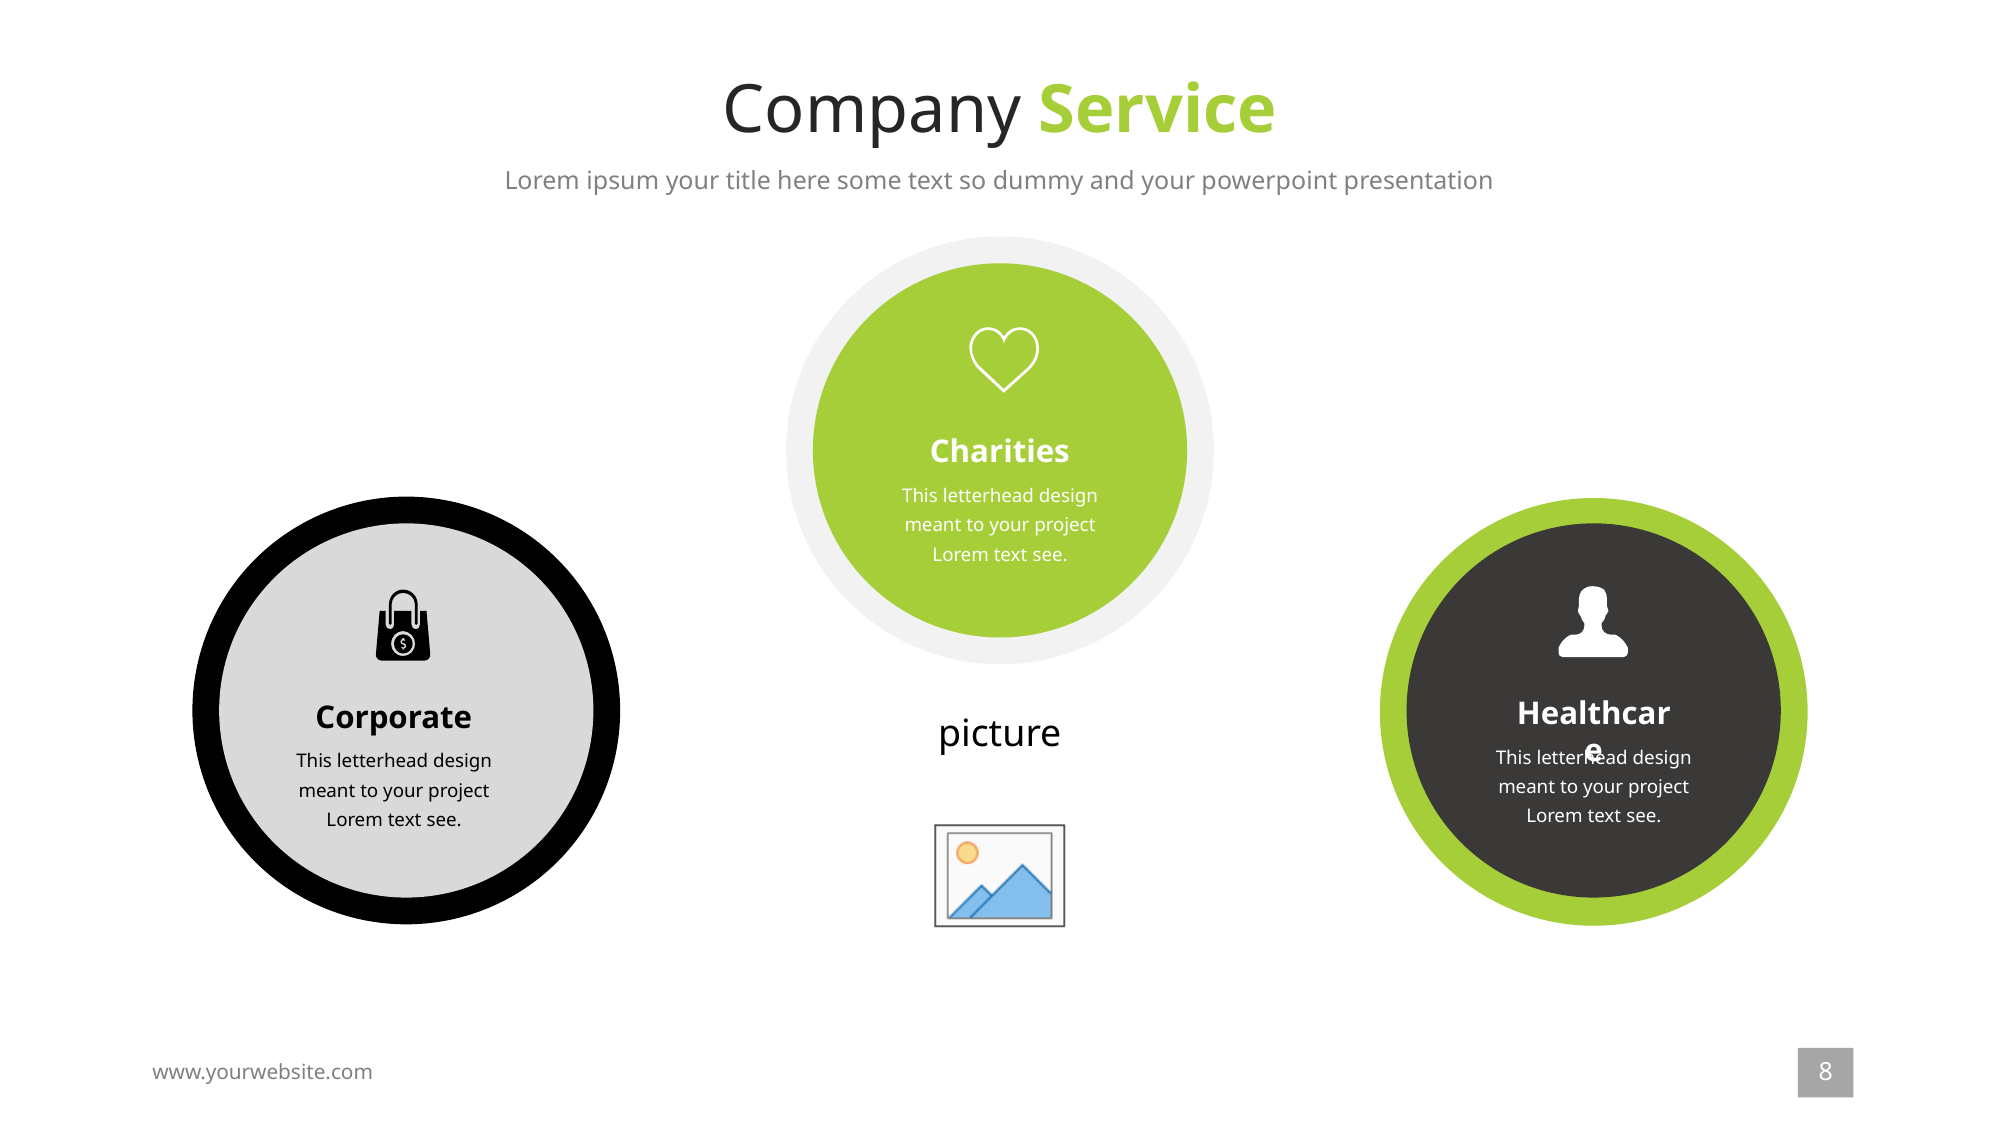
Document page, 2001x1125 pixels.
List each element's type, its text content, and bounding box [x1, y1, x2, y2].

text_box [274, 589, 514, 839]
list Lorem ipsum your title here some text so dummy and your powerpoint presentation [137, 160, 1863, 207]
text_box [191, 495, 622, 926]
text_box [1405, 522, 1782, 899]
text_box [880, 327, 1120, 574]
text_box [218, 522, 595, 899]
slide_number 8 [1788, 1042, 1863, 1103]
title Company Service [137, 55, 1863, 160]
text_box [785, 235, 1215, 666]
text_box [1378, 496, 1809, 927]
text_box [811, 262, 1189, 639]
footer www.yourwebsite.com [137, 1042, 415, 1103]
picture [825, 701, 1175, 1050]
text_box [1474, 585, 1714, 835]
